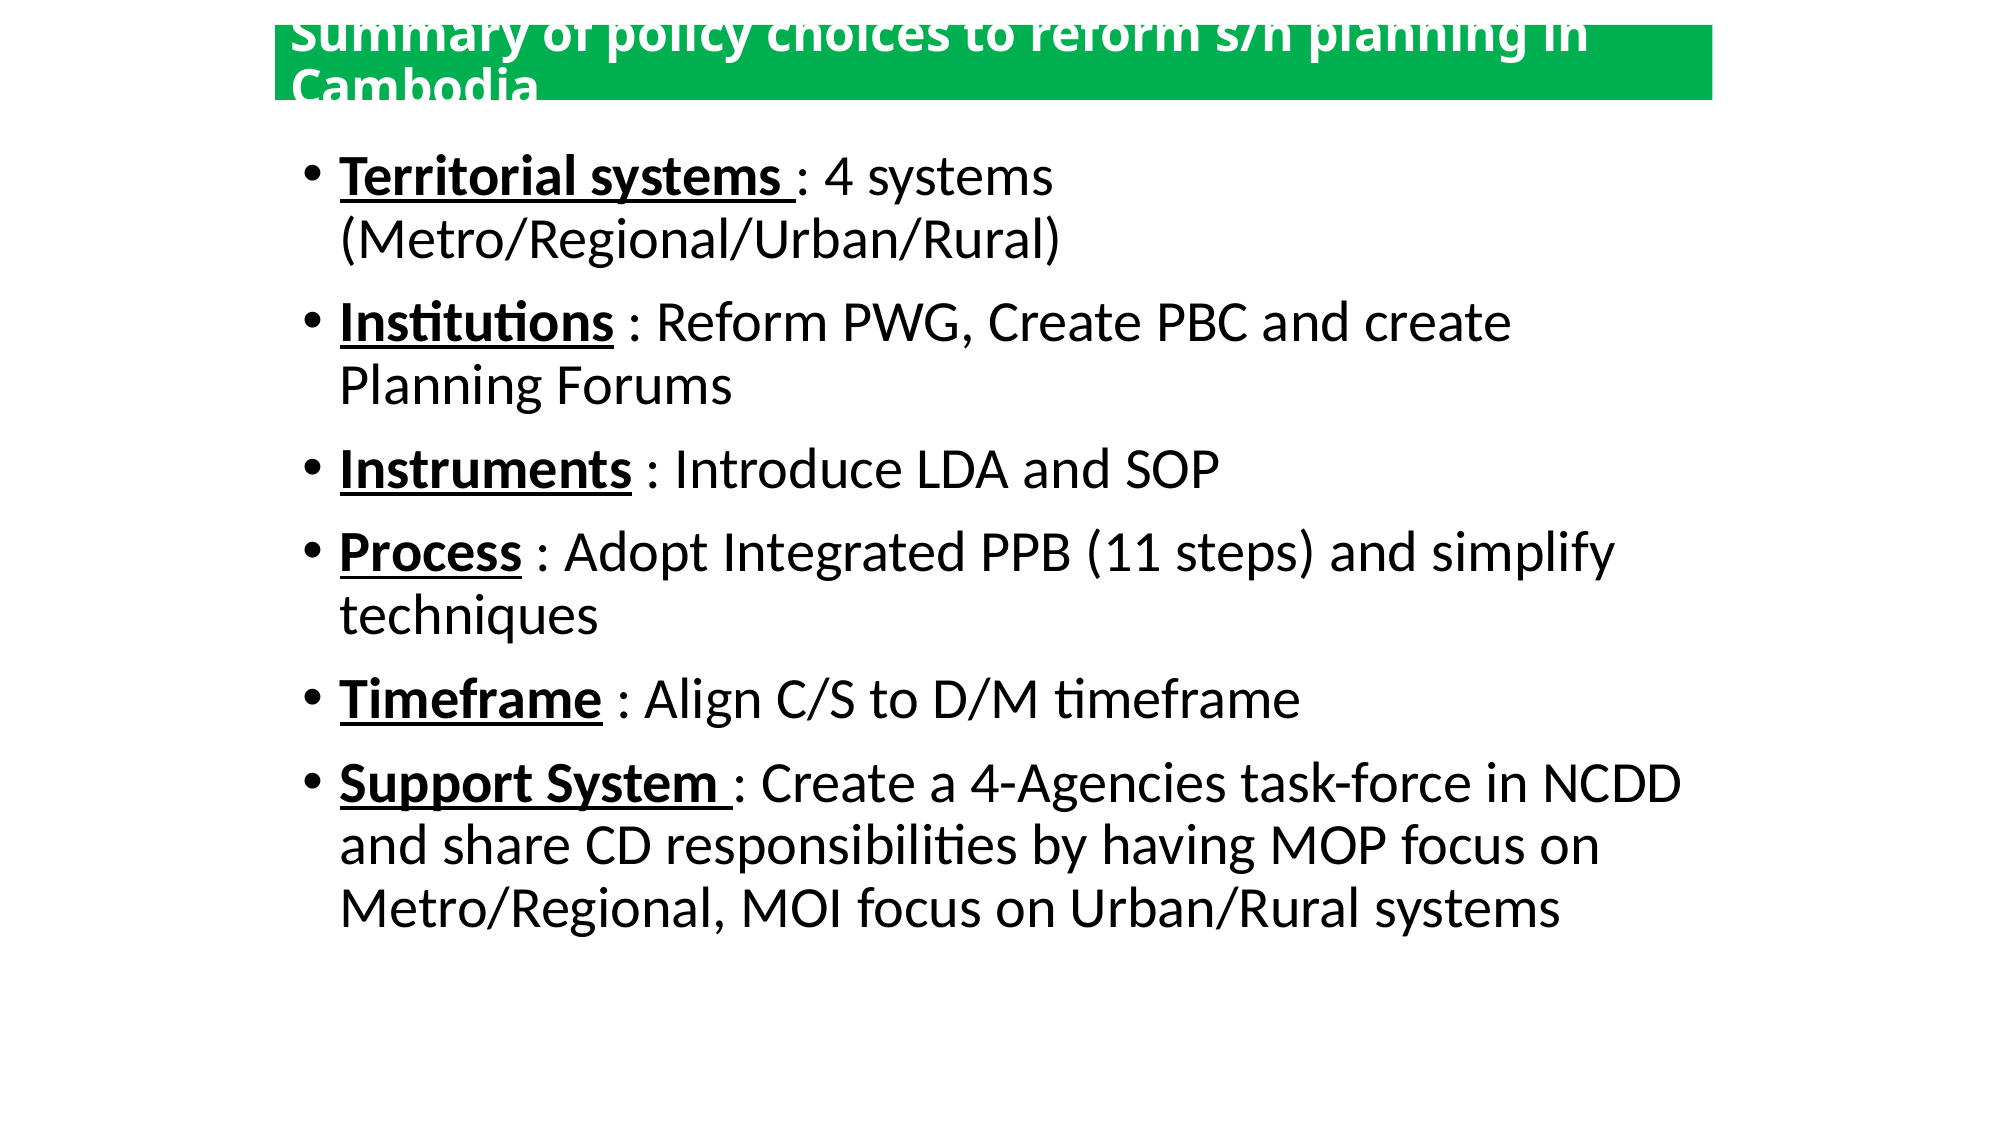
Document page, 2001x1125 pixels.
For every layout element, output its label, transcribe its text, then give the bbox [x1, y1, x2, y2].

list Territorial systems : 4 systems (Metro/Regional/Urban/Rural) Institutions : Reform PWG, Create PBC and create Planning Forums Instruments : Introduce LDA and SOP Process : Adopt Integrated PPB (11 steps) and simplify techniques Timeframe : Align C/S to D/M timeframe Support System : Create a 4-Agencies task-force in NCDD and share CD responsibilities by having MOP focus on Metro/Regional, MOI focus on Urban/Rural systems [287, 137, 1725, 1100]
title Summary of policy choices to reform s/n planning in Cambodia [275, 24, 1713, 100]
